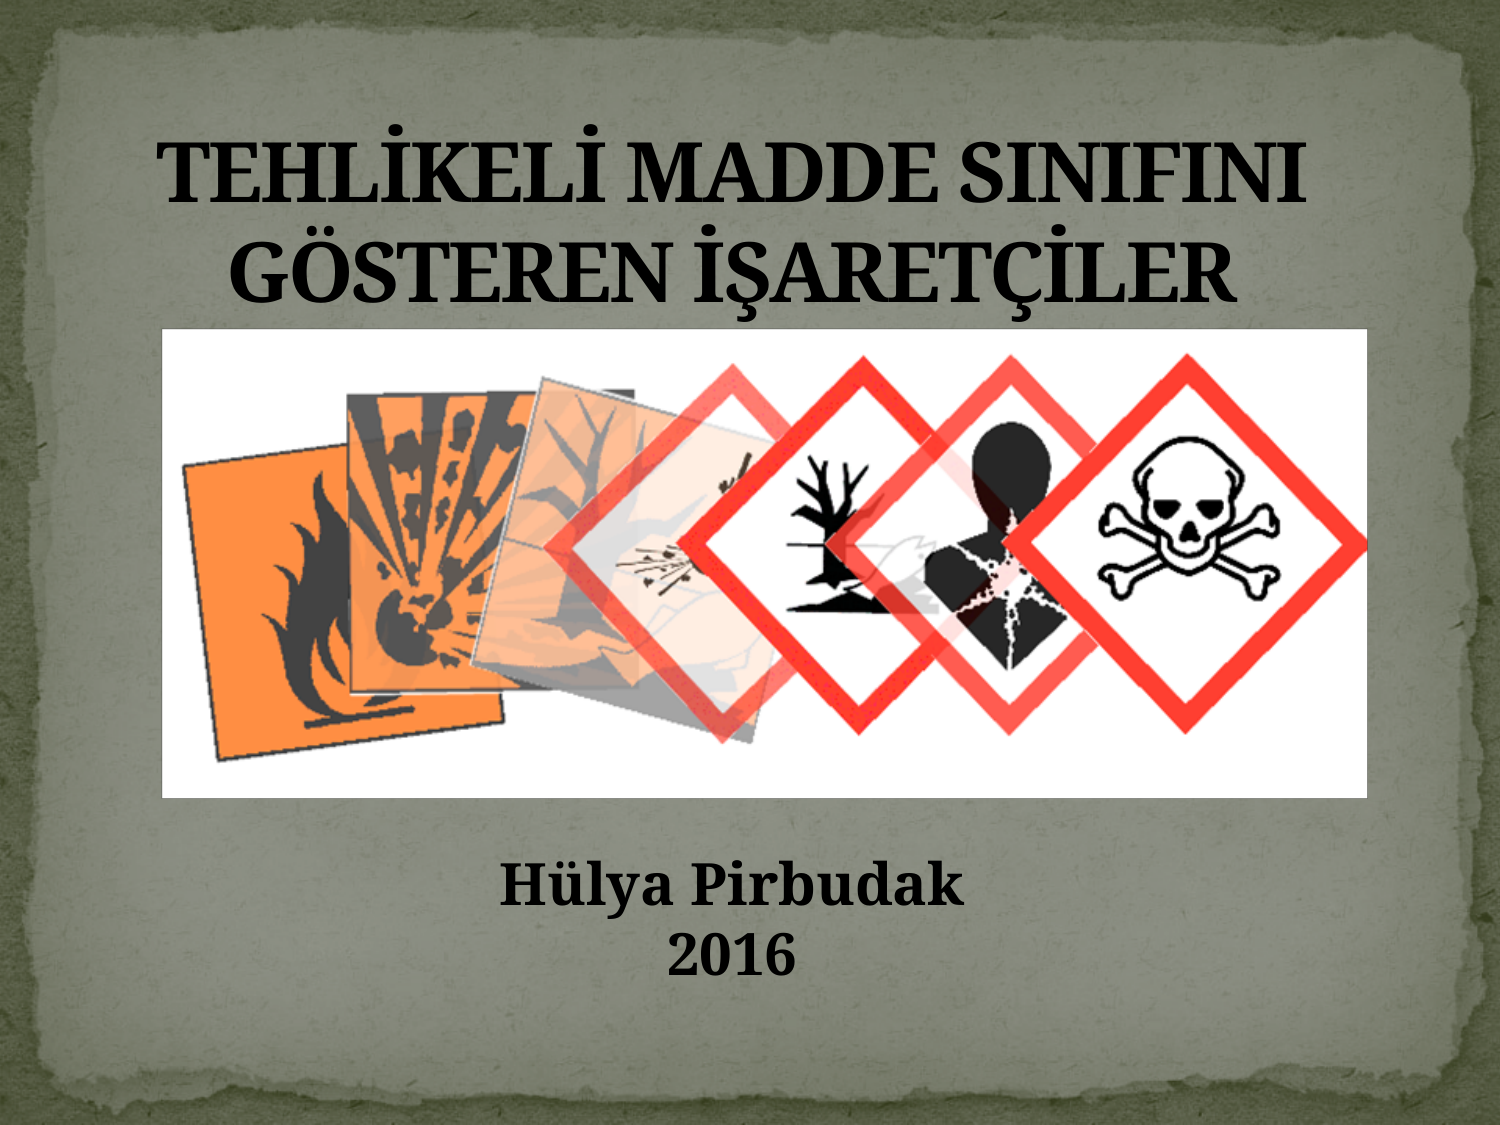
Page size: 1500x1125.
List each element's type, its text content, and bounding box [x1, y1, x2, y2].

picture [159, 326, 1372, 802]
title TEHLİKELİ MADDE SINIFINI GÖSTEREN İŞARETÇİLER [76, 89, 1388, 327]
footer Hülya Pirbudak 2016 [407, 834, 1058, 1000]
